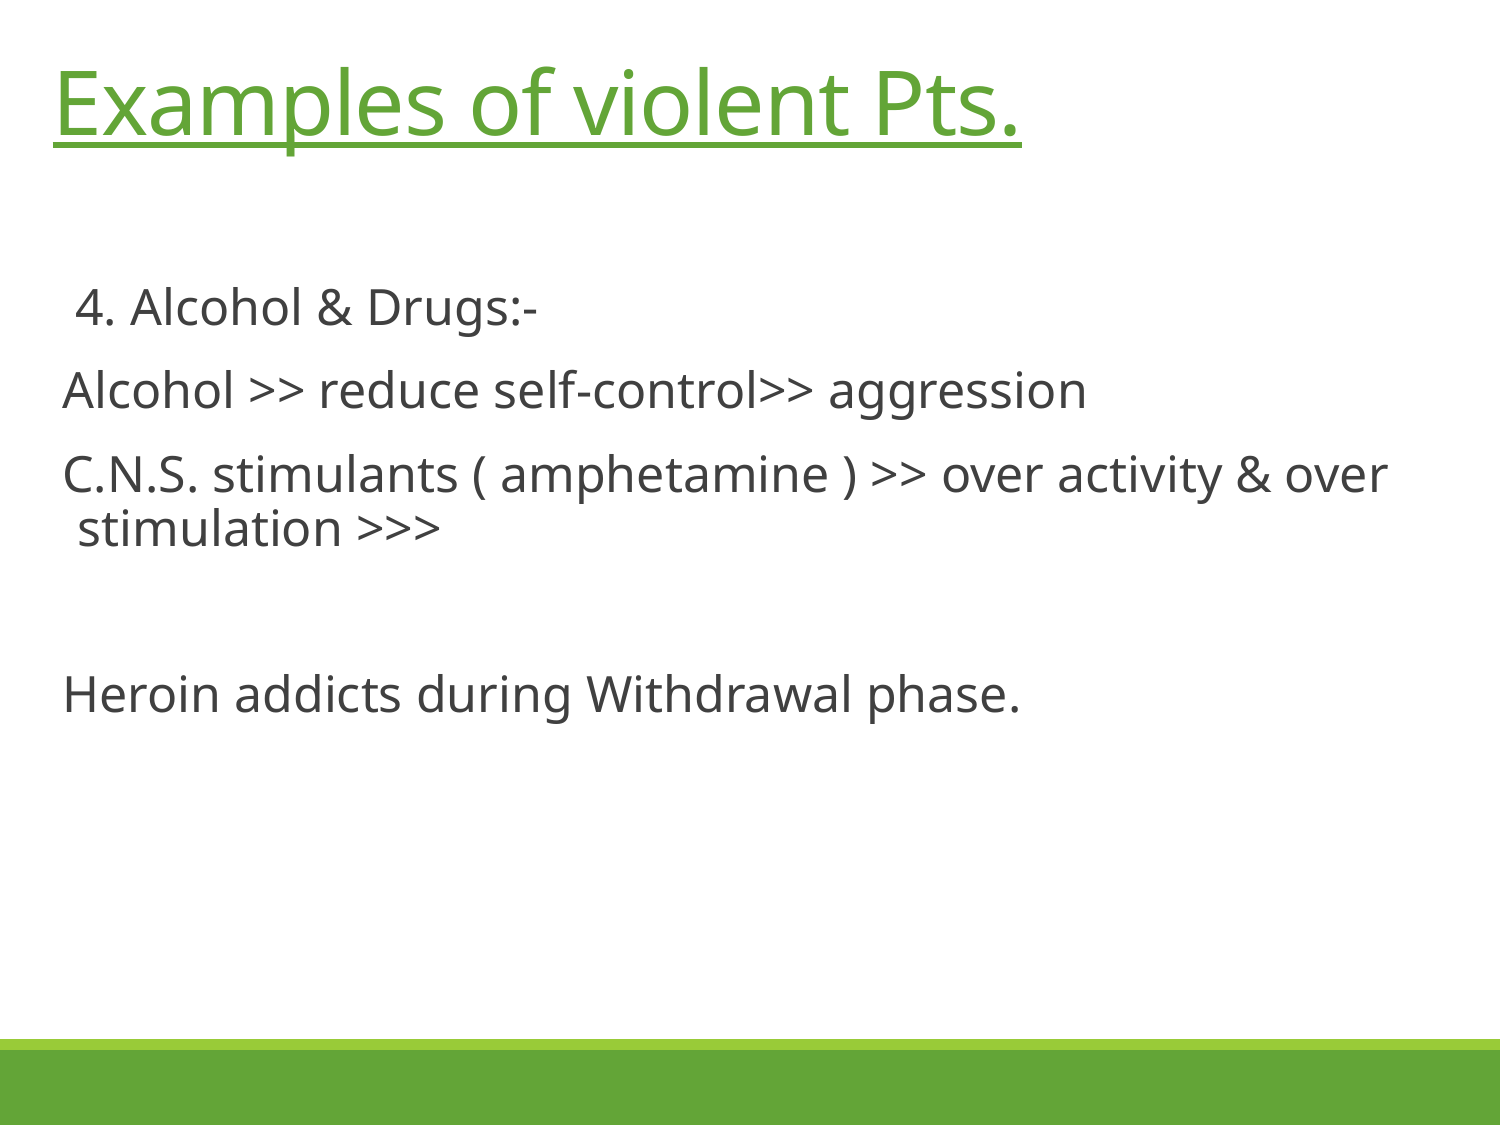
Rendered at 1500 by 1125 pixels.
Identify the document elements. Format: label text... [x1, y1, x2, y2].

title Examples of violent Pts. [37, 37, 1313, 161]
list 4. Alcohol & Drugs:- Alcohol >> reduce self-control>> aggression C.N.S. stimulants ( amphetamine ) >> over activity & over stimulation >>> Heroin addicts during Withdrawal phase. [62, 275, 1400, 938]
